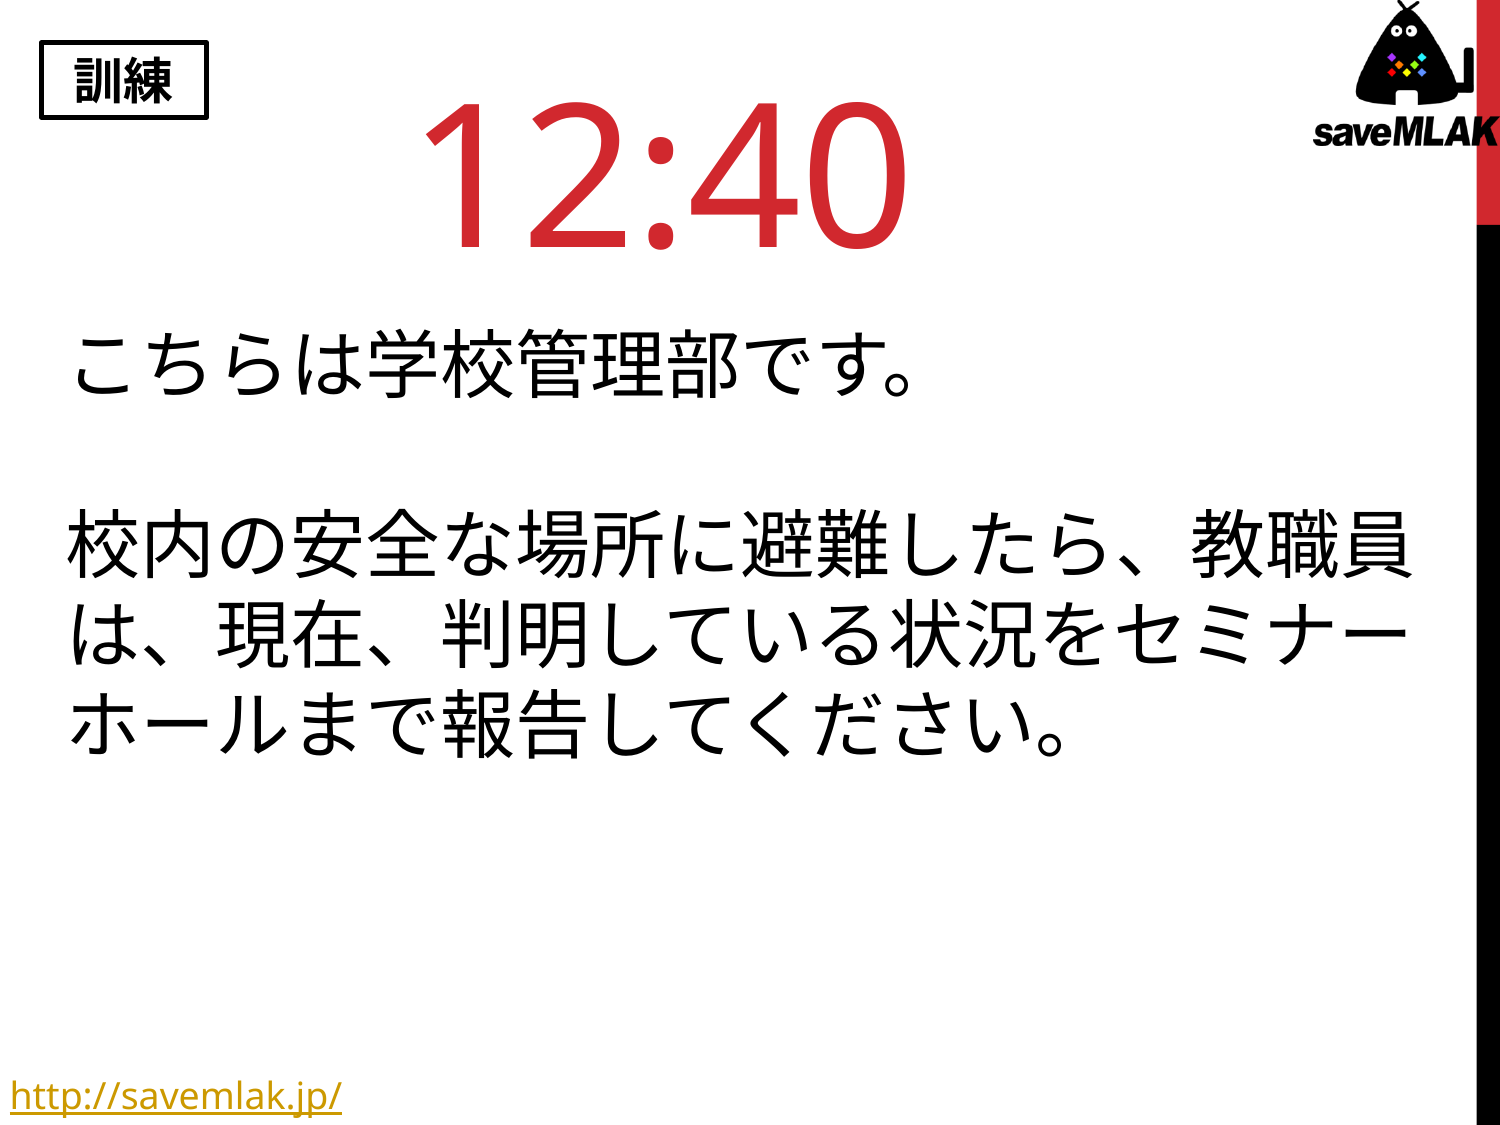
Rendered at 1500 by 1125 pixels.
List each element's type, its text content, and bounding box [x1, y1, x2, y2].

text_box 訓練 [41, 42, 207, 118]
text_box 12:40 [42, 40, 1281, 114]
text_box こちらは学校管理部です。 校内の安全な場所に避難したら、教職員は、現在、判明している状況をセミナーホールまで報告してください。 [28, 310, 1453, 776]
picture [1313, 0, 1500, 146]
text_box http://savemlak.jp/ [0, 1064, 358, 1125]
